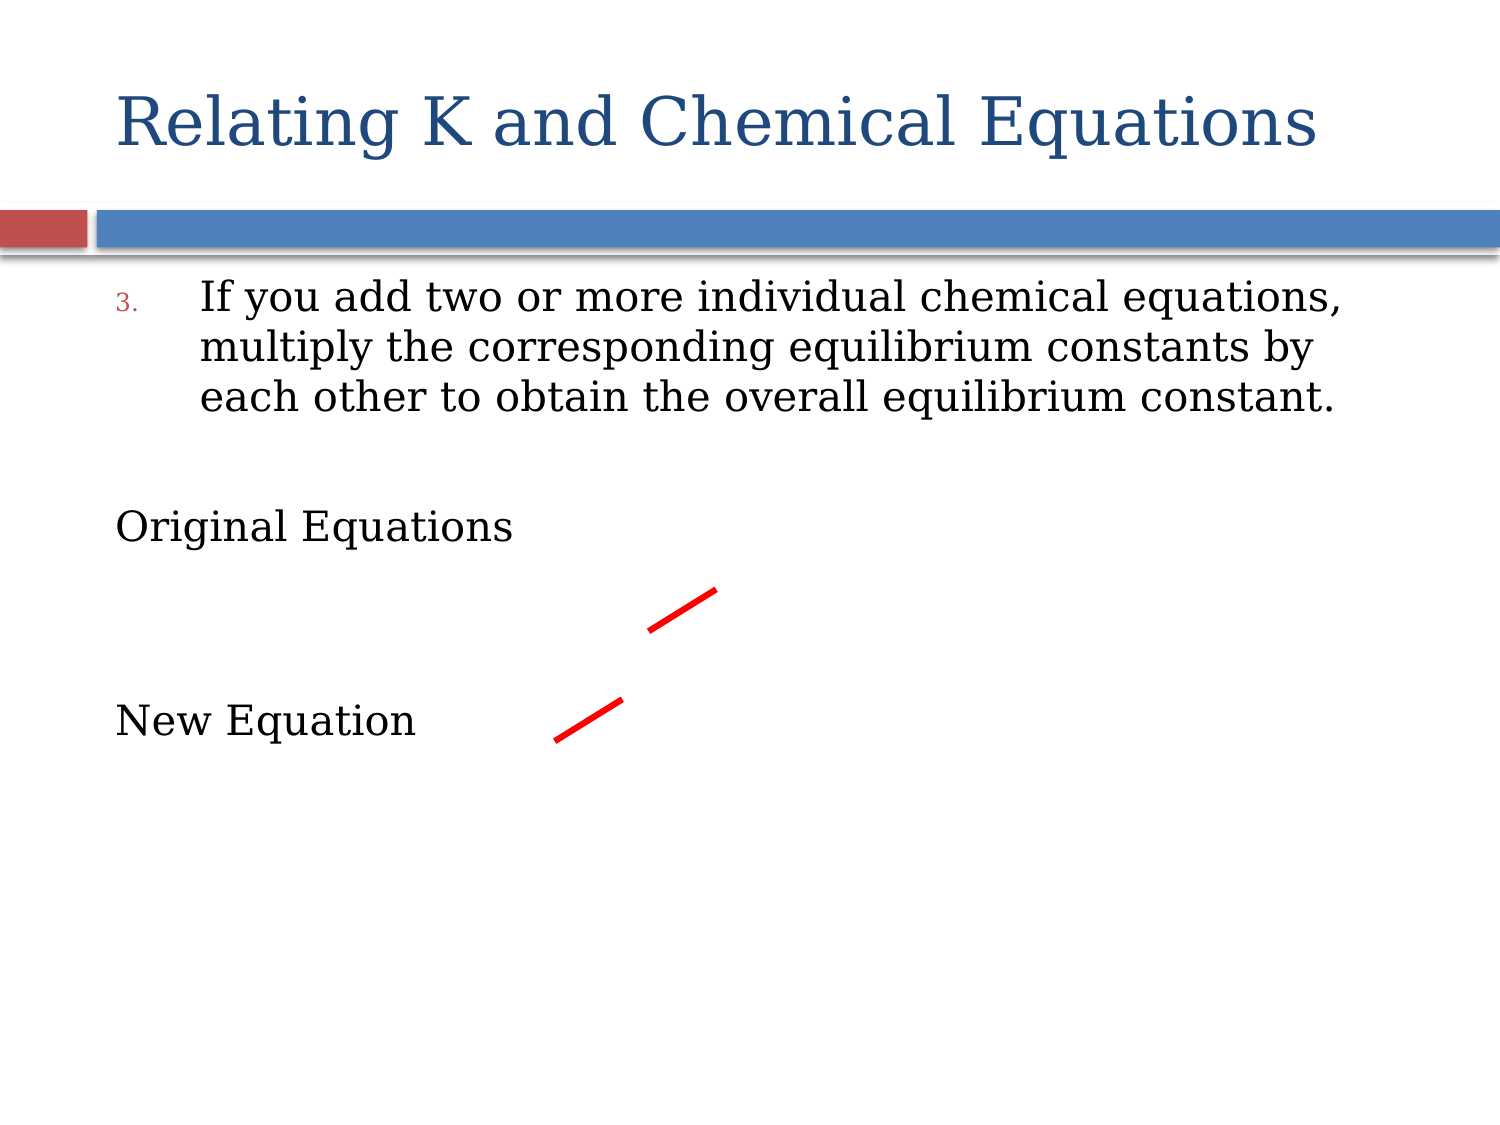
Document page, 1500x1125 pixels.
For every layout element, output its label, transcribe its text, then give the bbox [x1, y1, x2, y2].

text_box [554, 699, 623, 742]
title Relating K and Chemical Equations [100, 37, 1438, 200]
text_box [648, 589, 717, 632]
